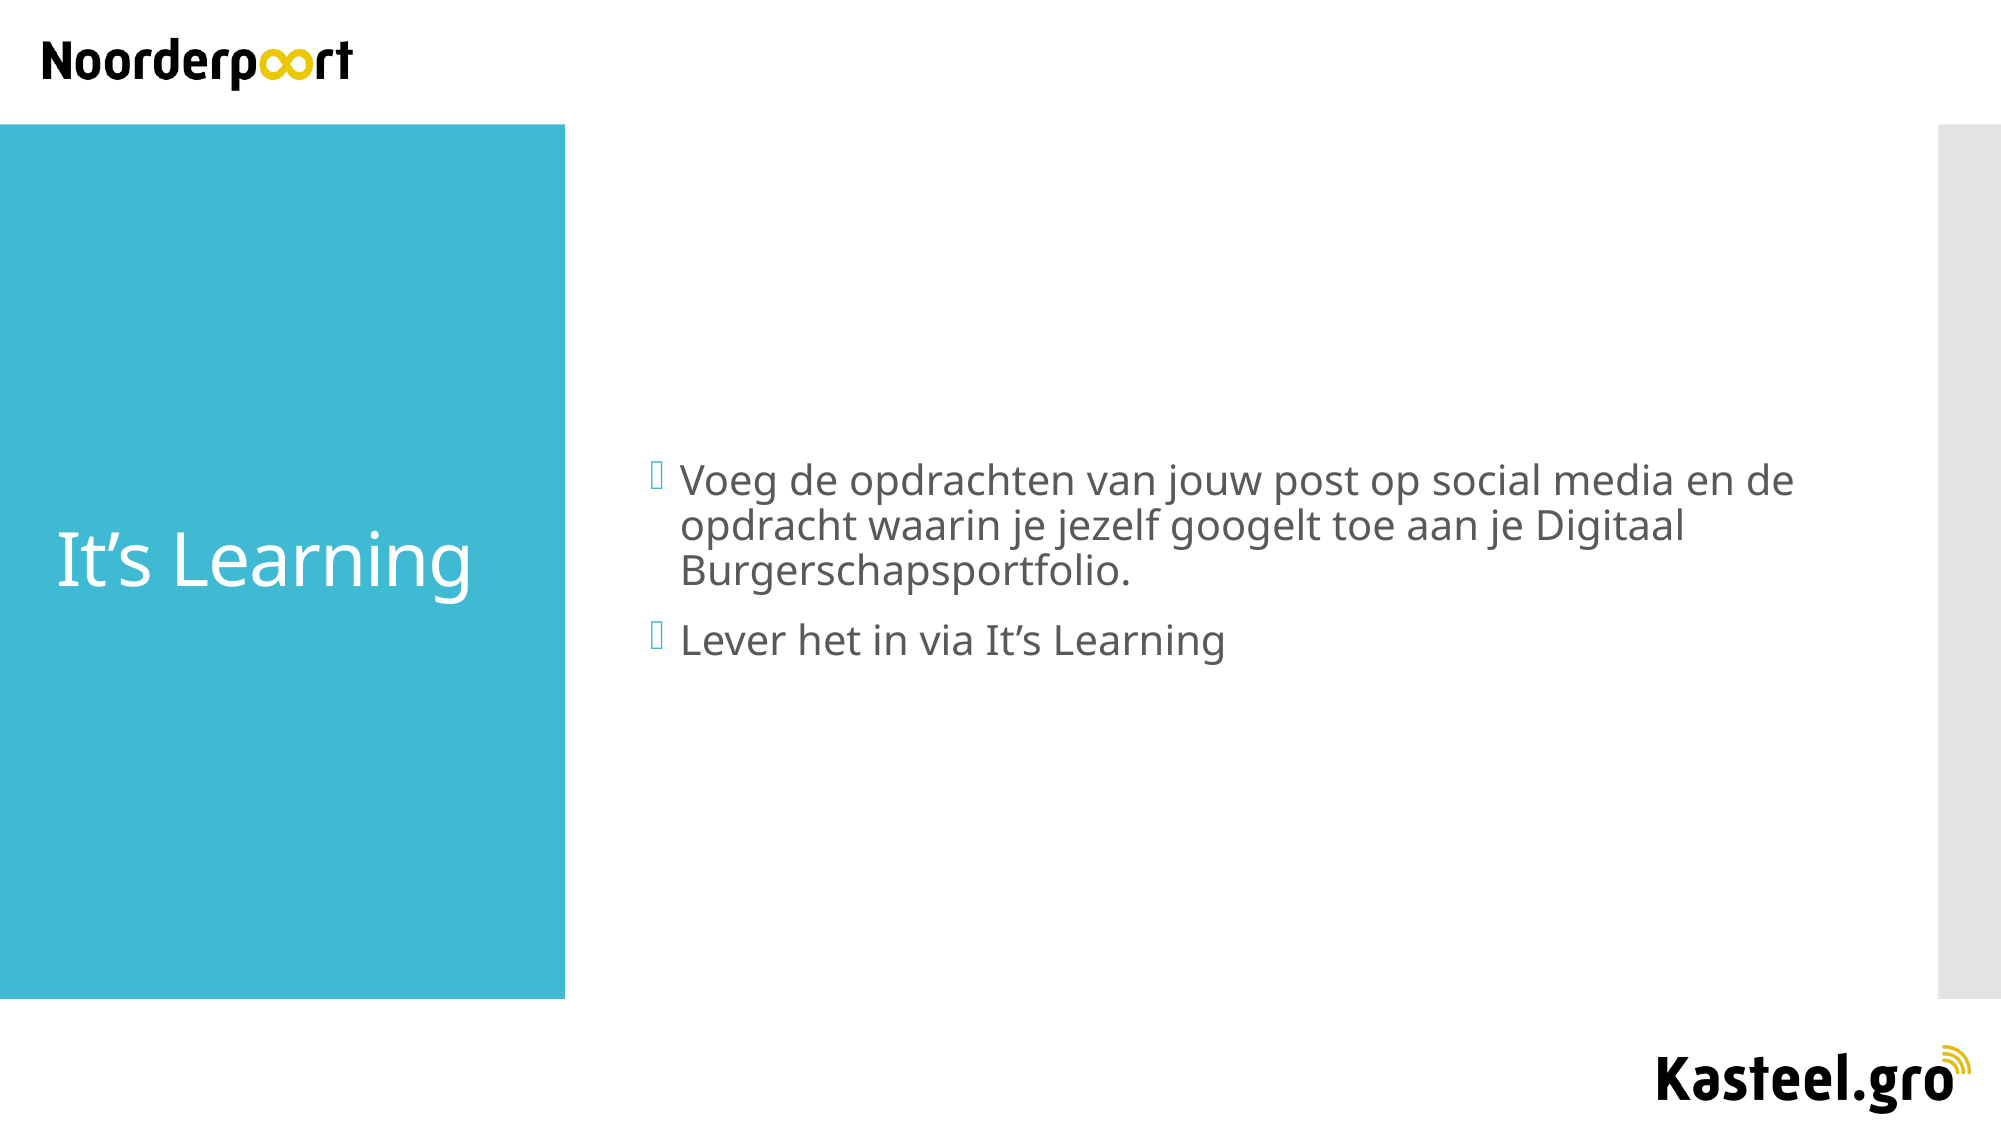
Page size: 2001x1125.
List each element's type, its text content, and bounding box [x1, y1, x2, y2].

picture [41, 35, 354, 92]
list Voeg de opdrachten van jouw post op social media en de opdracht waarin je jezelf googelt toe aan je Digitaal Burgerschapsportfolio. Lever het in via It’s Learning [634, 141, 1835, 982]
title It’s Learning [41, 184, 525, 940]
picture [1657, 1045, 1971, 1114]
